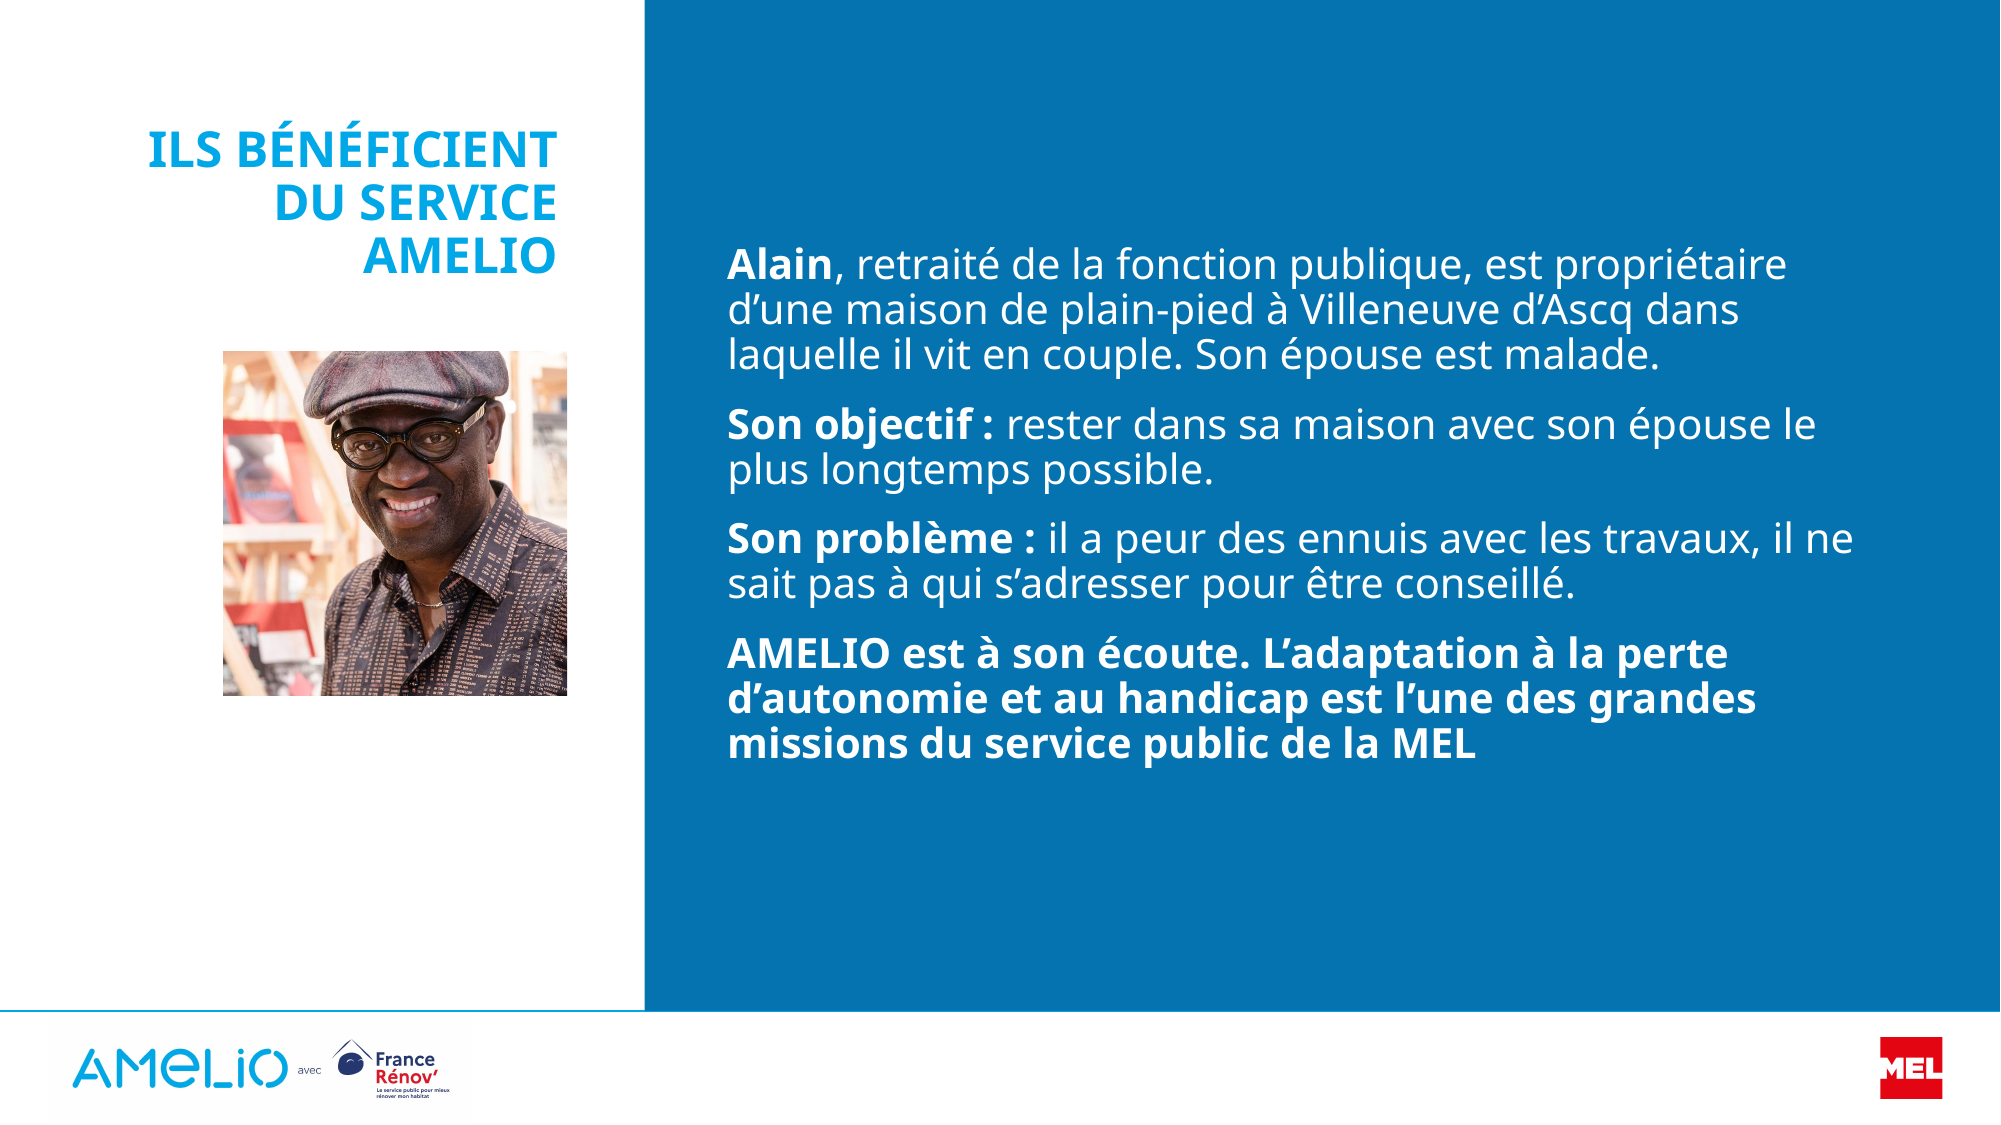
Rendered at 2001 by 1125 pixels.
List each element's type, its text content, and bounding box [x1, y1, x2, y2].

list Alain, retraité de la fonction publique, est propriétaire d’une maison de plain-pied à Villeneuve d’Ascq dans laquelle il vit en couple. Son épouse est malade. Son objectif : rester dans sa maison avec son épouse le plus longtemps possible. Son problème : il a peur des ennuis avec les travaux, il ne sait pas à qui s’adresser pour être conseillé. AMELIO est à son écoute. L’adaptation à la perte d’autonomie et au handicap est l’une des grandes missions du service public de la MEL [644, 0, 2000, 1012]
picture [222, 350, 568, 696]
picture [49, 1015, 473, 1122]
title ILS BÉNÉFICIENT DU SERVICE AMELIO [95, 116, 574, 293]
picture [1880, 1037, 1943, 1099]
